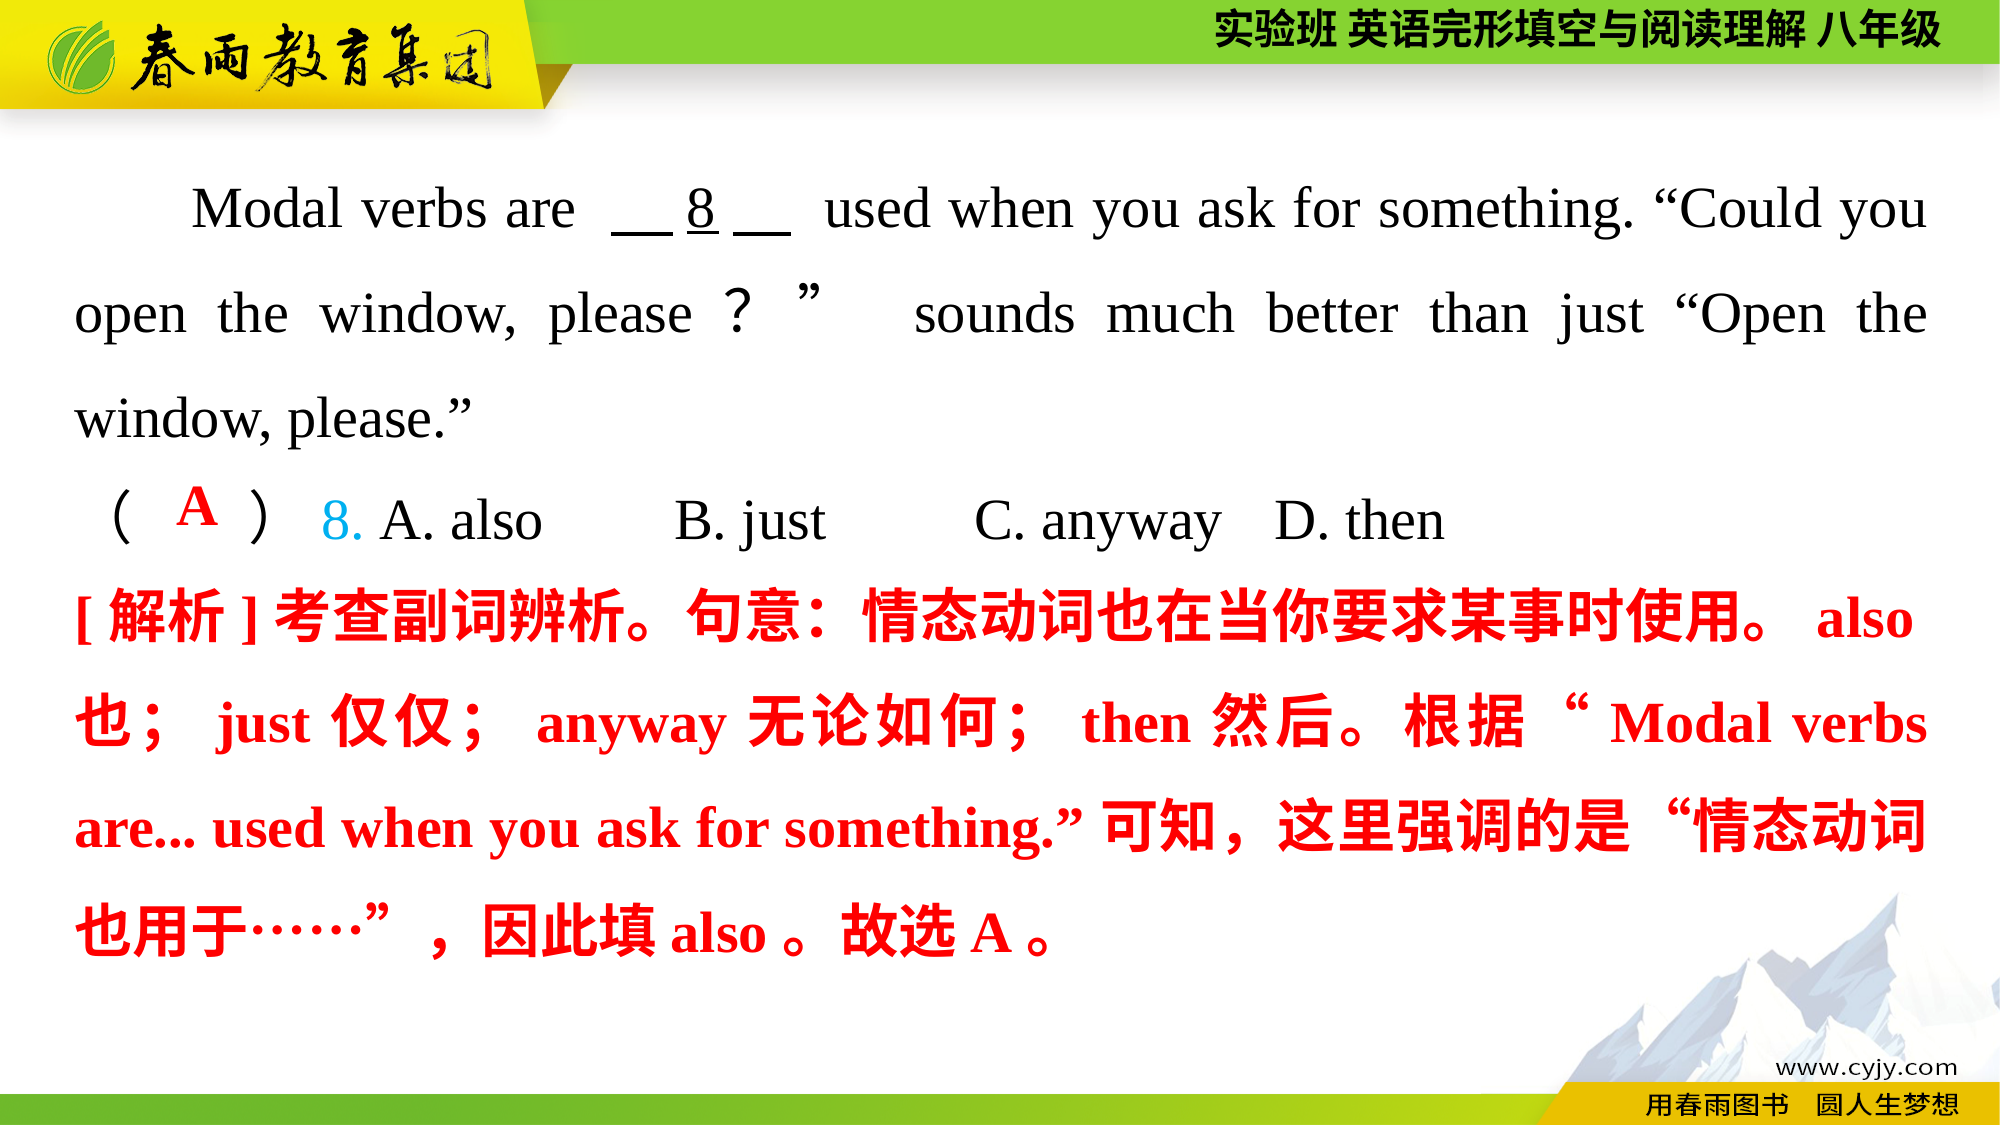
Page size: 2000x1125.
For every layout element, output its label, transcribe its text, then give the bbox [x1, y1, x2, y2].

picture [0, 0, 2000, 1125]
text_box [解析]考查副词辨析。句意：情态动词也在当你要求某事时使用。also也；just仅仅；anyway无论如何；then然后。根据“Modal verbs are... used when you ask for something.”可知，这里强调的是“情态动词也用于……”，因此填also。故选A。 [59, 536, 1944, 972]
text_box A [161, 459, 234, 536]
text_box （ ）8. A. also B. just C. anyway D. then [59, 438, 1944, 536]
list Modal verbs are 8 used when you ask for something. “Could you open the window, please？” sounds much better than just “Open the window, please.” [59, 126, 1944, 438]
